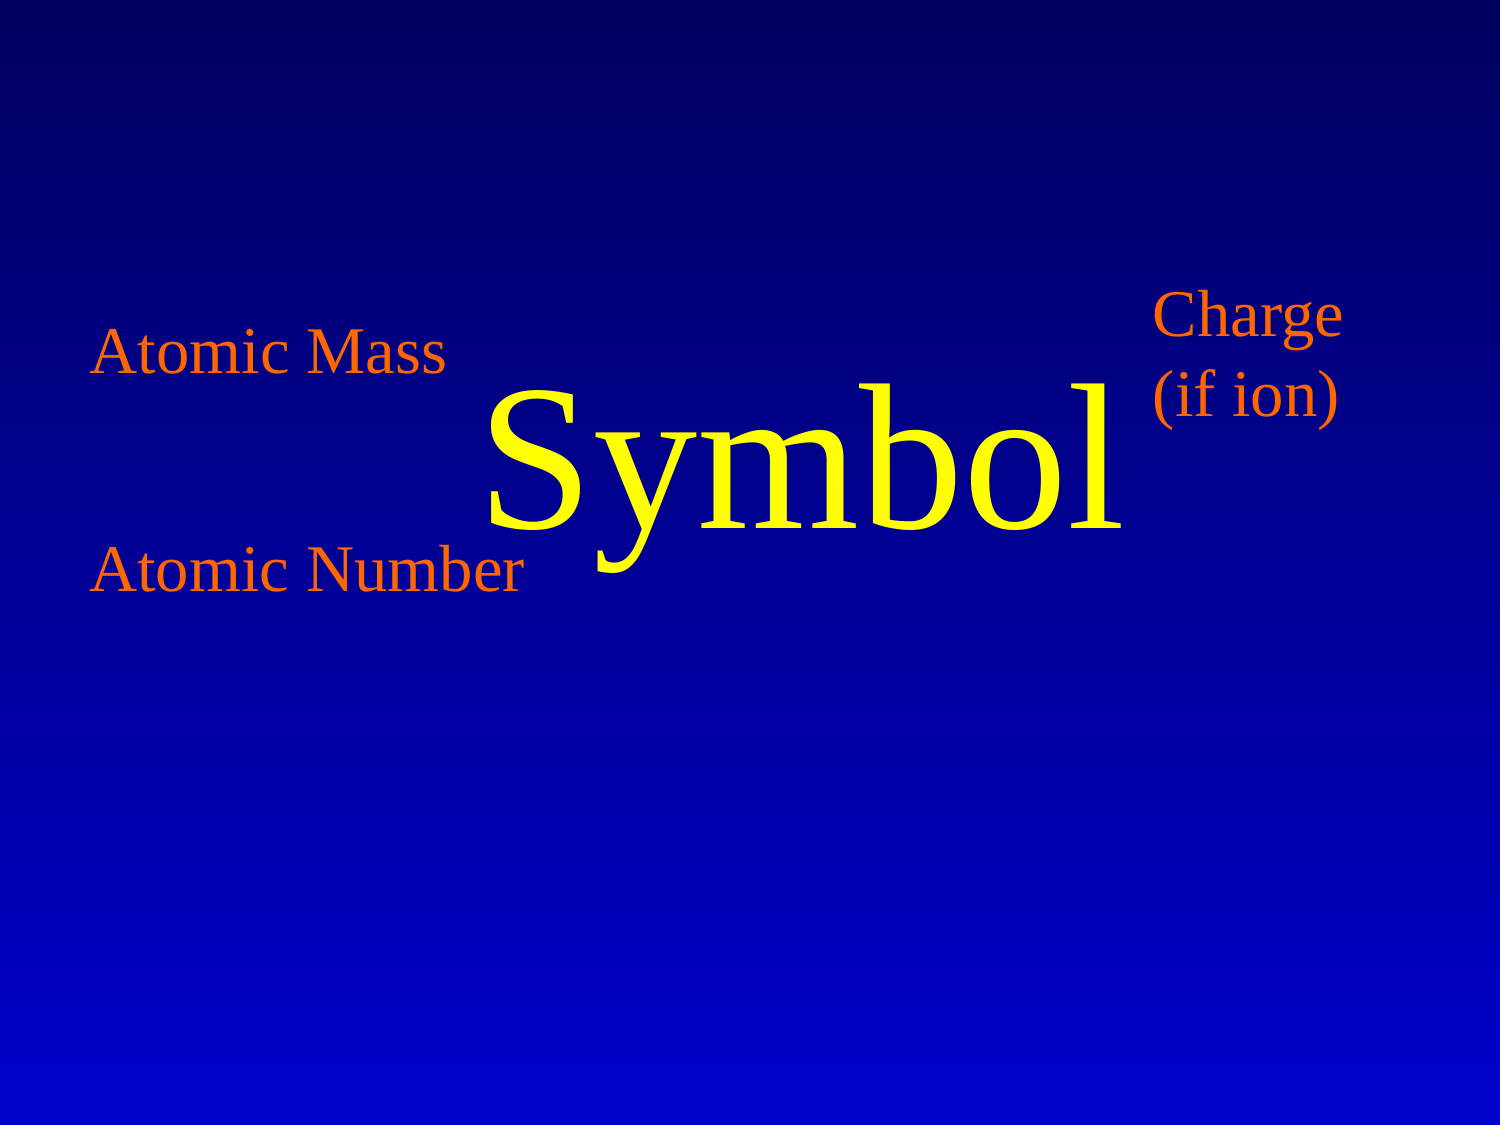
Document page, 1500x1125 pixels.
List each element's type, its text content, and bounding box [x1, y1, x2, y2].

text_box Atomic Mass [74, 299, 463, 395]
text_box Charge (if ion) [1138, 262, 1377, 438]
text_box Symbol [462, 312, 1141, 578]
text_box Atomic Number [74, 517, 541, 612]
